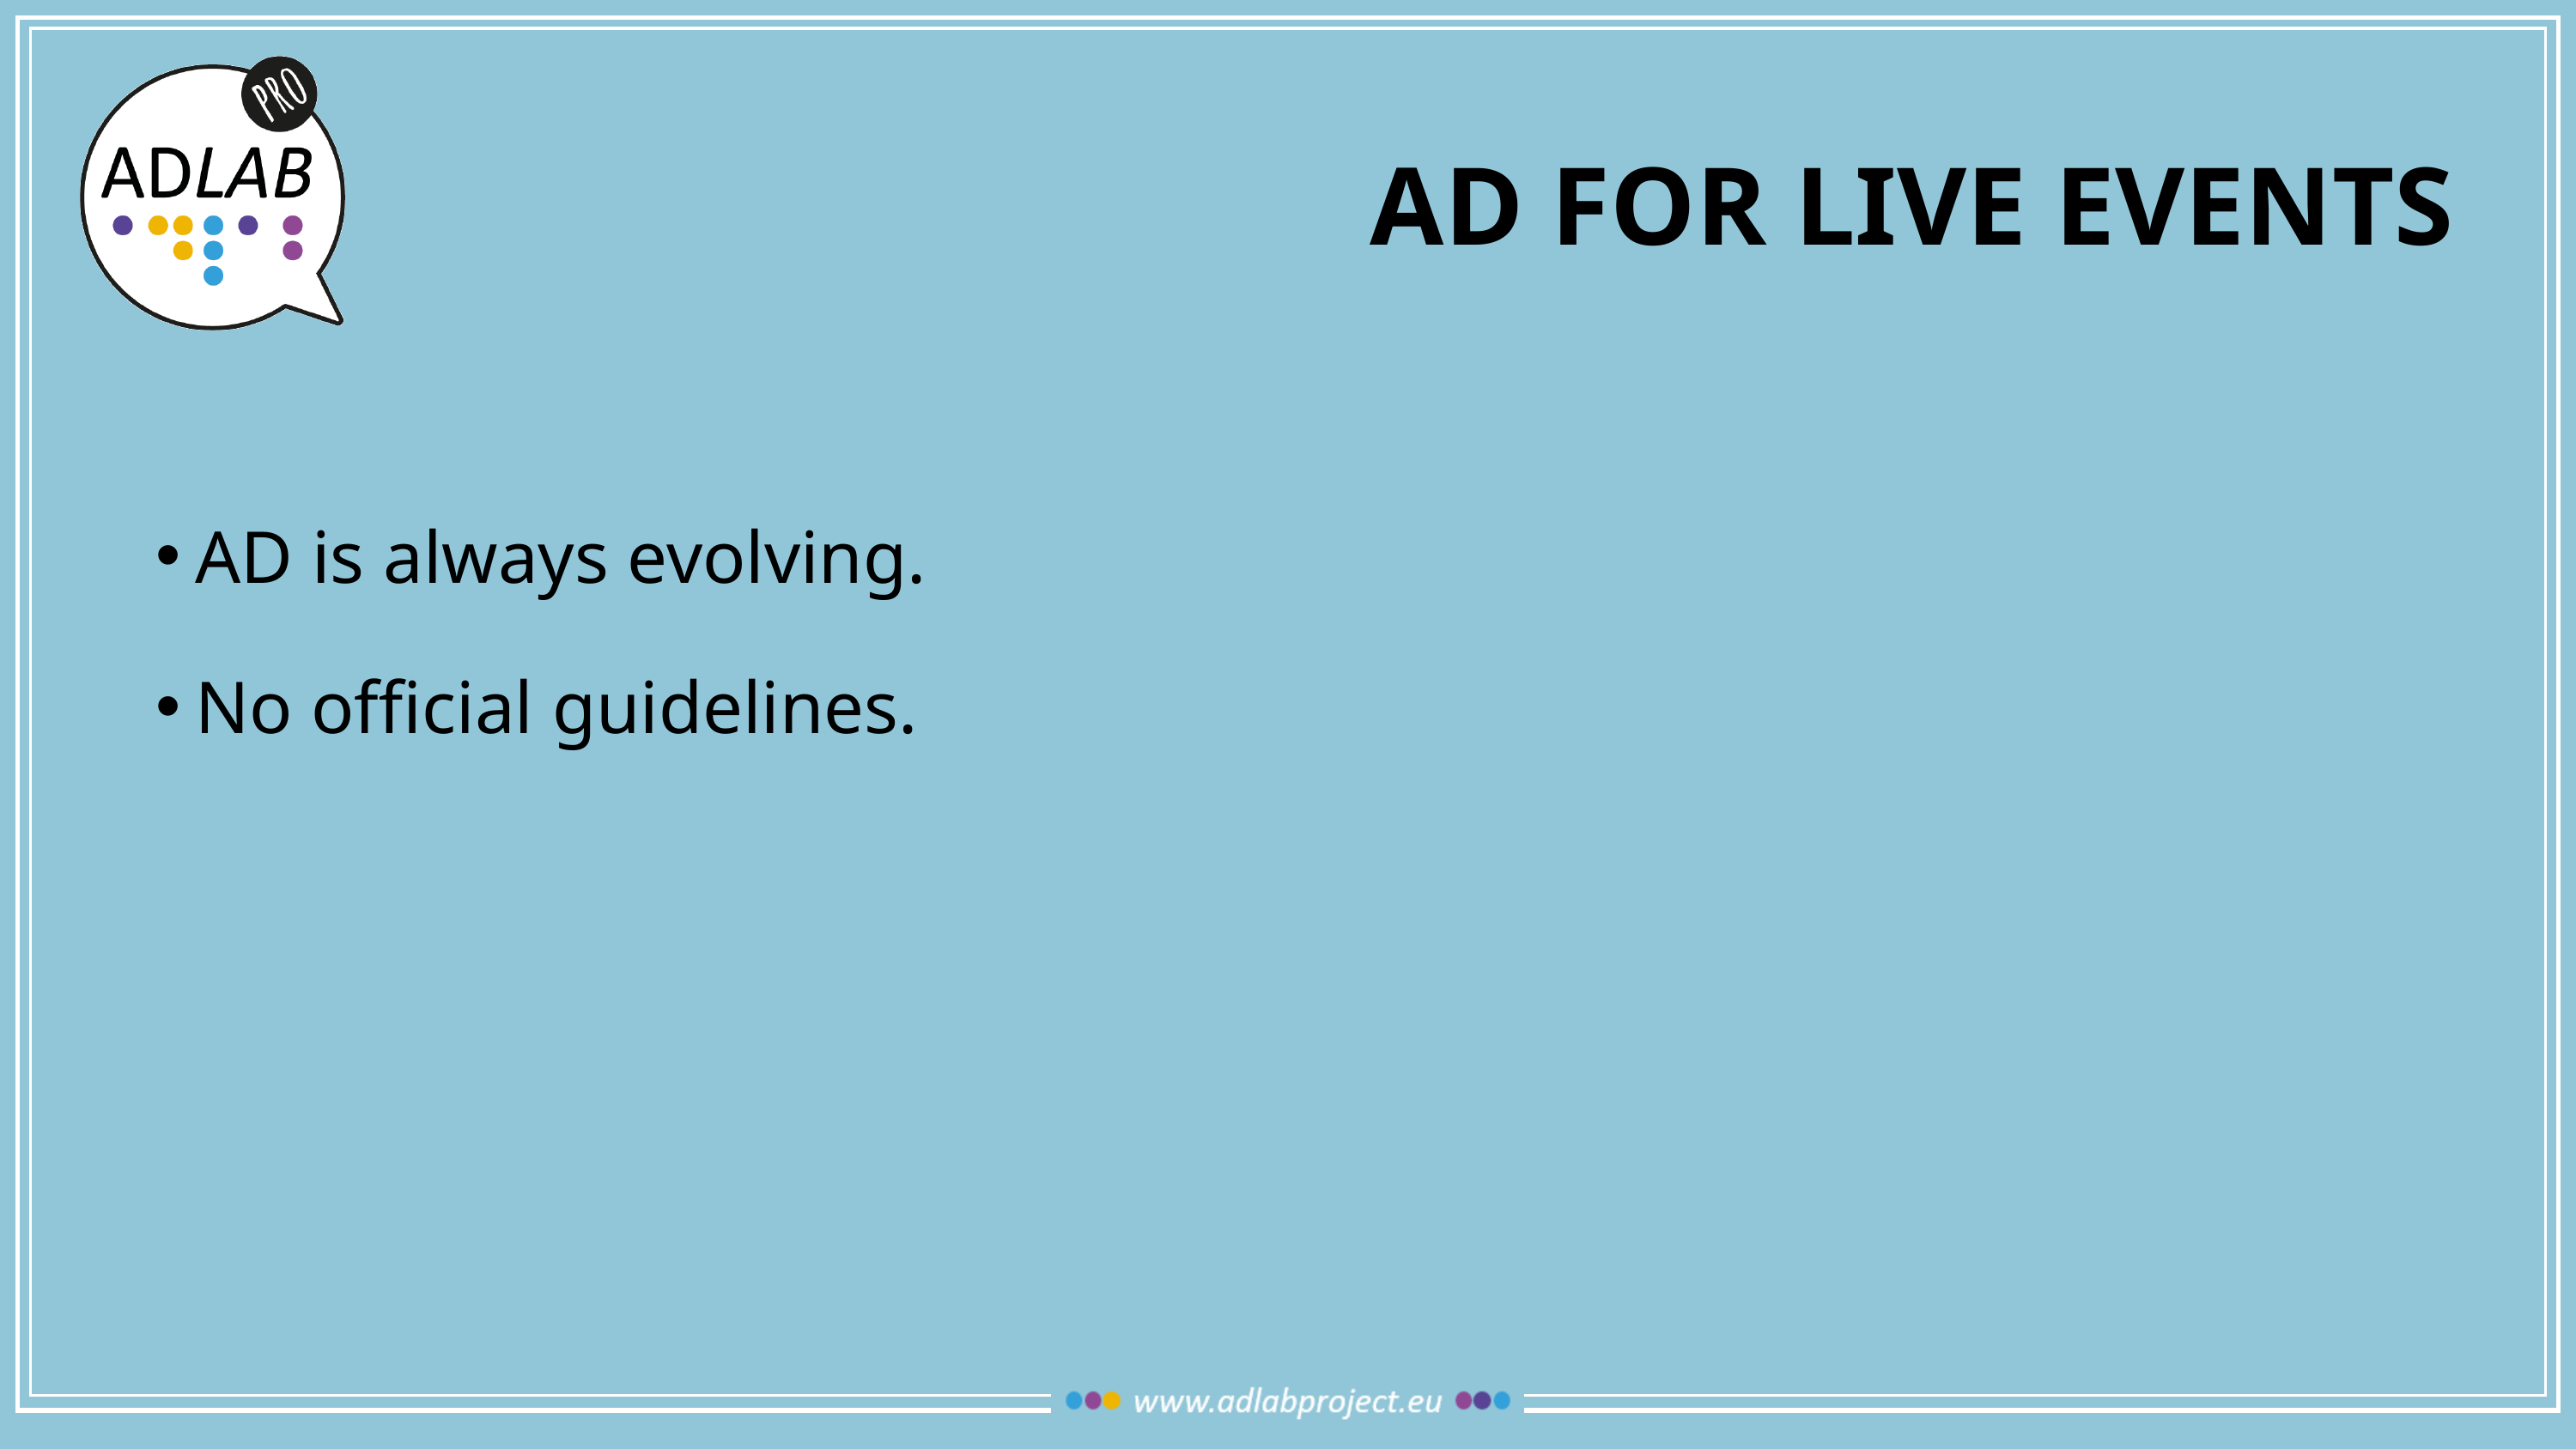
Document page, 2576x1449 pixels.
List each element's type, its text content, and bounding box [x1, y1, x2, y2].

list AD is always evolving. No official guidelines. [143, 462, 2467, 1056]
title AD for Live Events [384, 70, 2467, 351]
picture [72, 49, 353, 330]
picture [1051, 1378, 1524, 1429]
